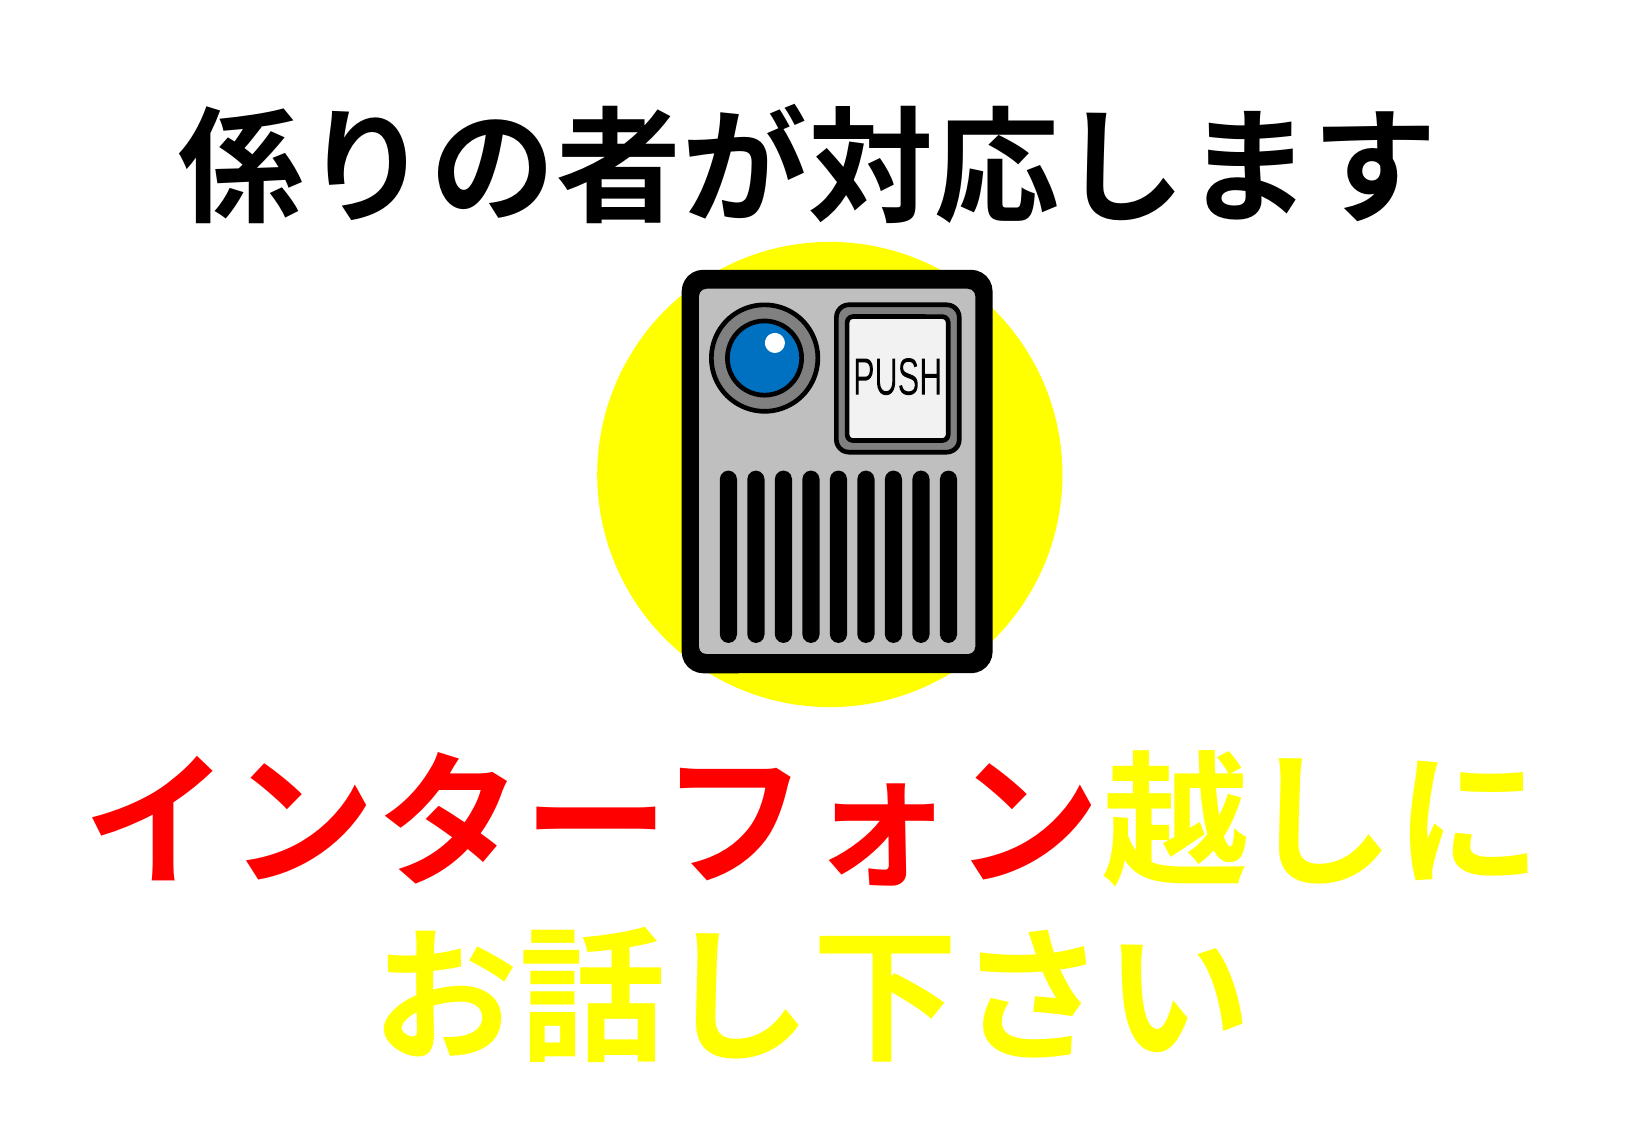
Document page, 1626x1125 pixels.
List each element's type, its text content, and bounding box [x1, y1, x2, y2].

text_box 係りの者が対応します [0, 80, 1625, 246]
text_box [596, 241, 1063, 708]
text_box インターフォン越しに お話し下さい [0, 721, 1625, 1086]
